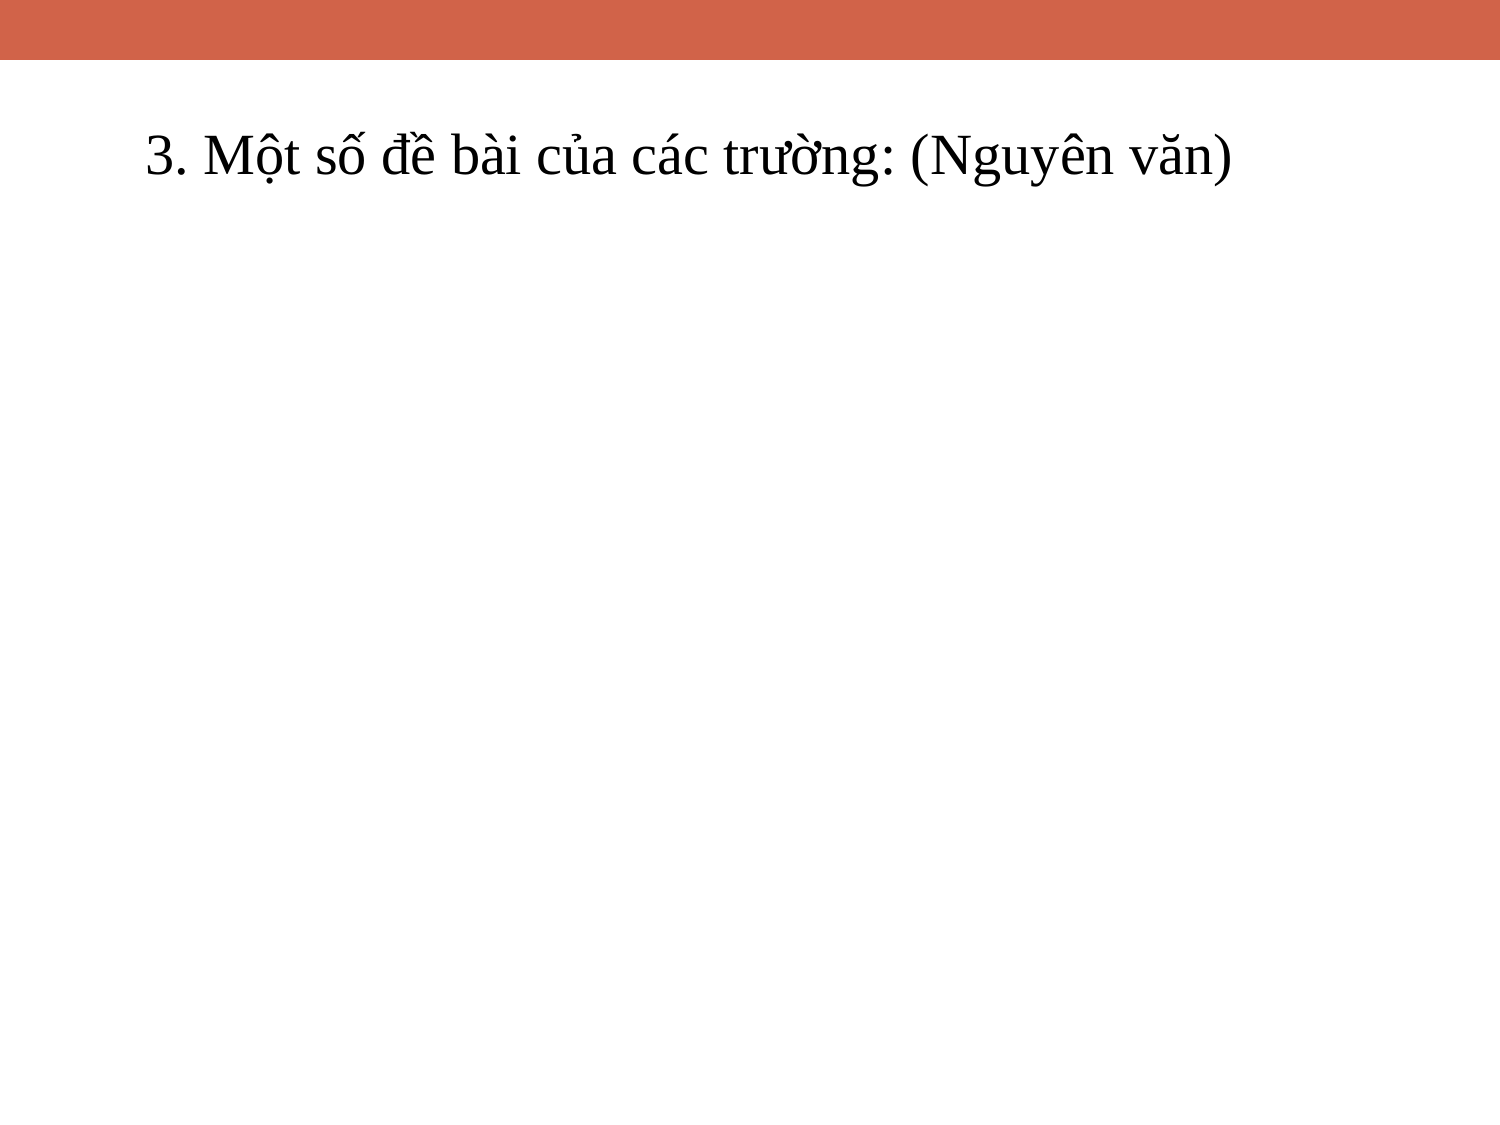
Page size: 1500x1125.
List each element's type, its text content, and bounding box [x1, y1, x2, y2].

text_box 3. Một số đề bài của các trường: (Nguyên văn) [130, 98, 1249, 194]
